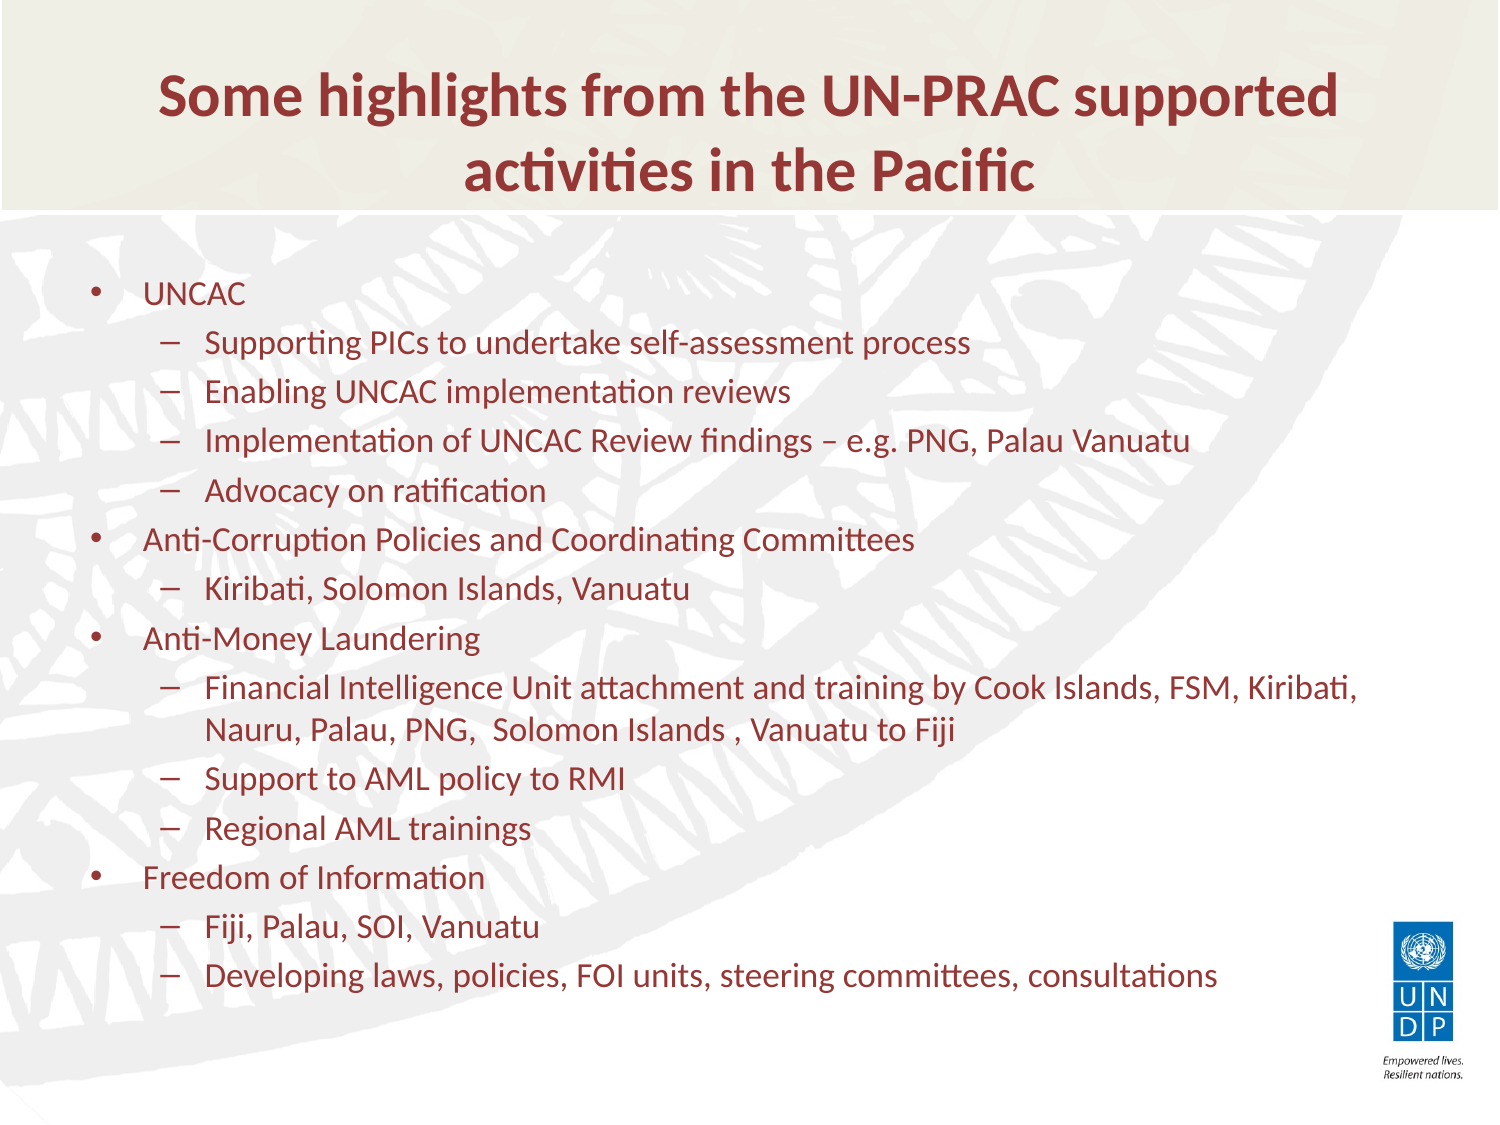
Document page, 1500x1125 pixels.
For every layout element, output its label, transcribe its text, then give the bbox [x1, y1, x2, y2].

title Some highlights from the UN-PRAC supported activities in the Pacific [75, 45, 1425, 213]
picture [1374, 912, 1472, 1088]
list UNCAC Supporting PICs to undertake self-assessment process Enabling UNCAC implementation reviews Implementation of UNCAC Review findings – e.g. PNG, Palau Vanuatu Advocacy on ratification Anti-Corruption Policies and Coordinating Committees Kiribati, Solomon Islands, Vanuatu Anti-Money Laundering Financial Intelligence Unit attachment and training by Cook Islands, FSM, Kiribati, Nauru, Palau, PNG, Solomon Islands , Vanuatu to Fiji Support to AML policy to RMI Regional AML trainings Freedom of Information Fiji, Palau, SOI, Vanuatu Developing laws, policies, FOI units, steering committees, consultations [75, 262, 1425, 1005]
